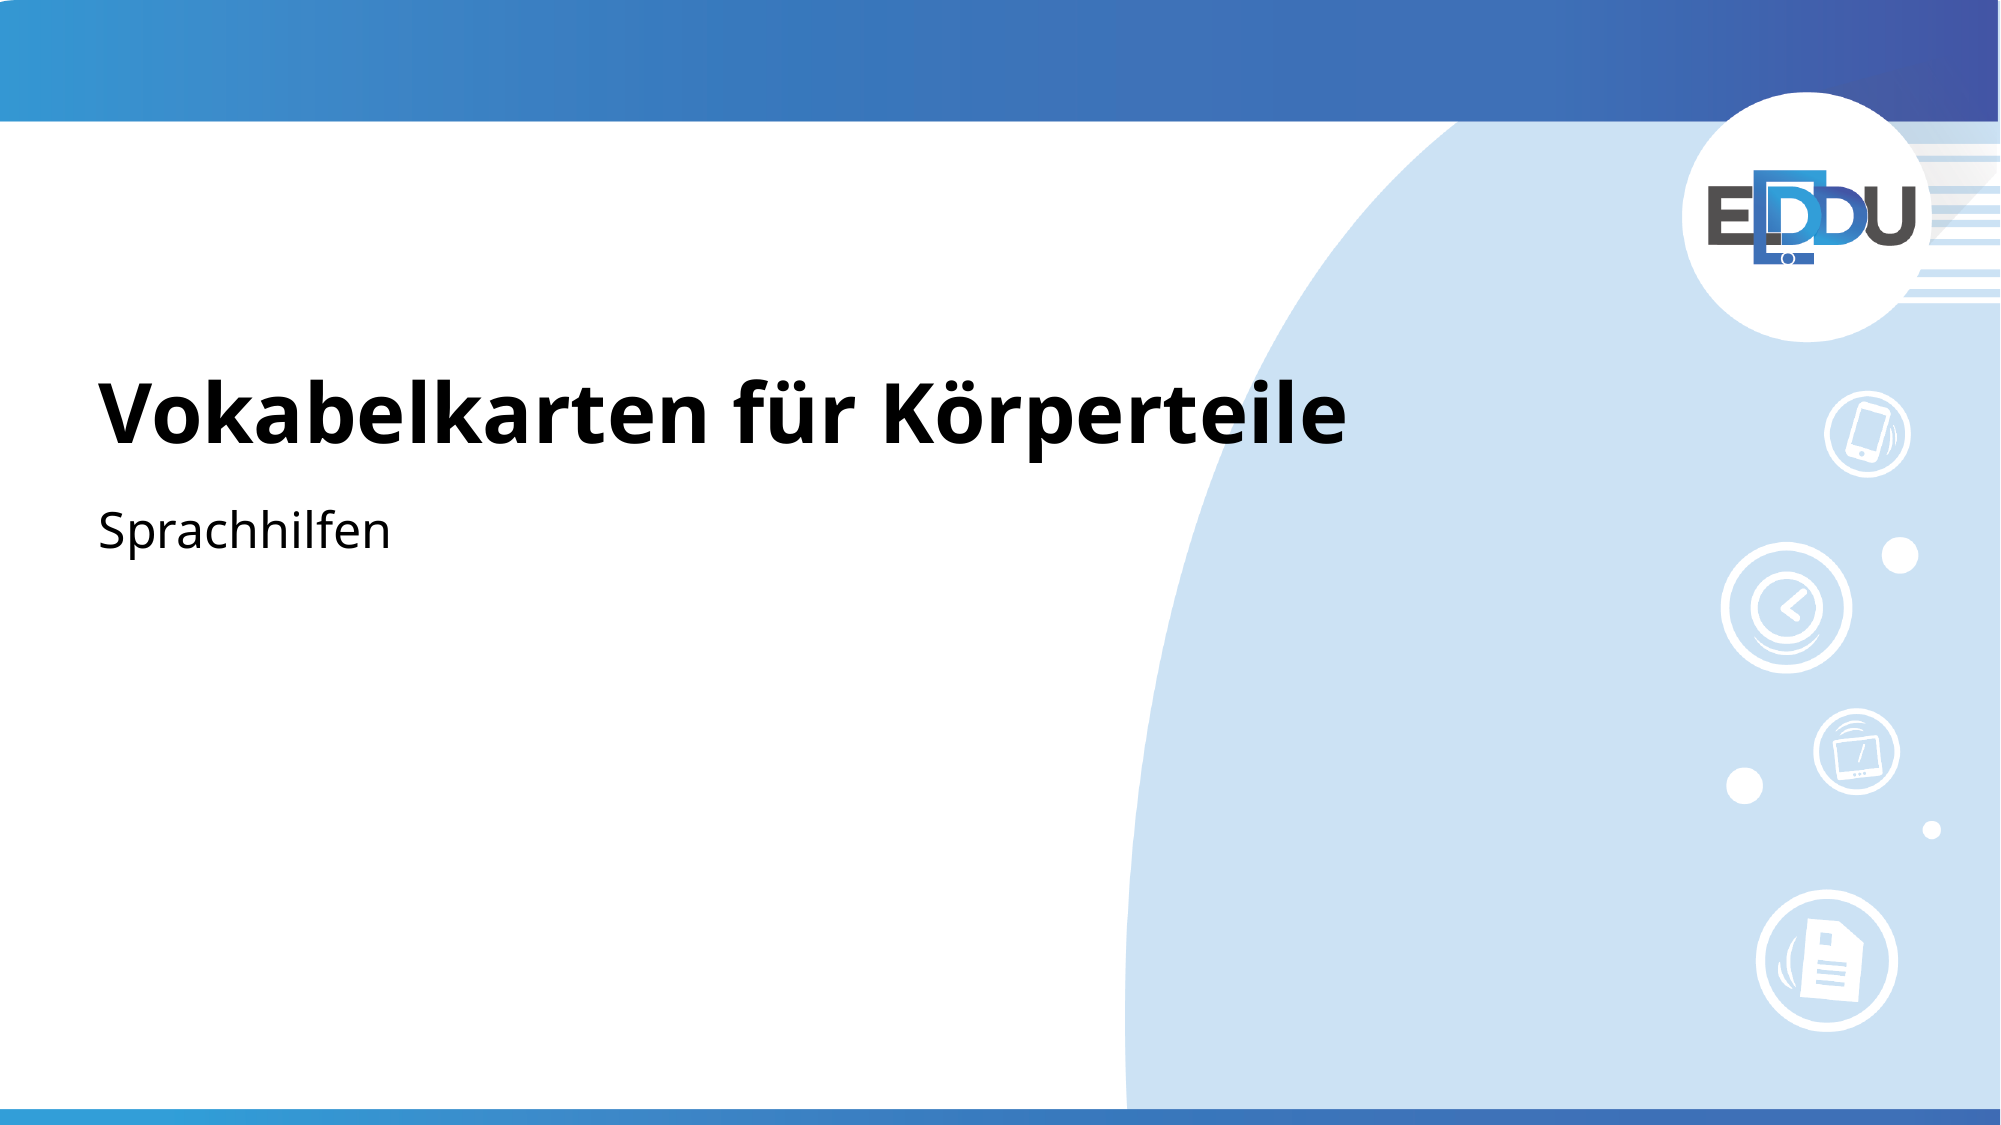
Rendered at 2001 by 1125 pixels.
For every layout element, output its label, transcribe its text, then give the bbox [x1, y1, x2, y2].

picture [0, 0, 2001, 1125]
subtitle Sprachhilfen [83, 498, 1584, 661]
title Vokabelkarten für Körperteile [83, 195, 1584, 470]
